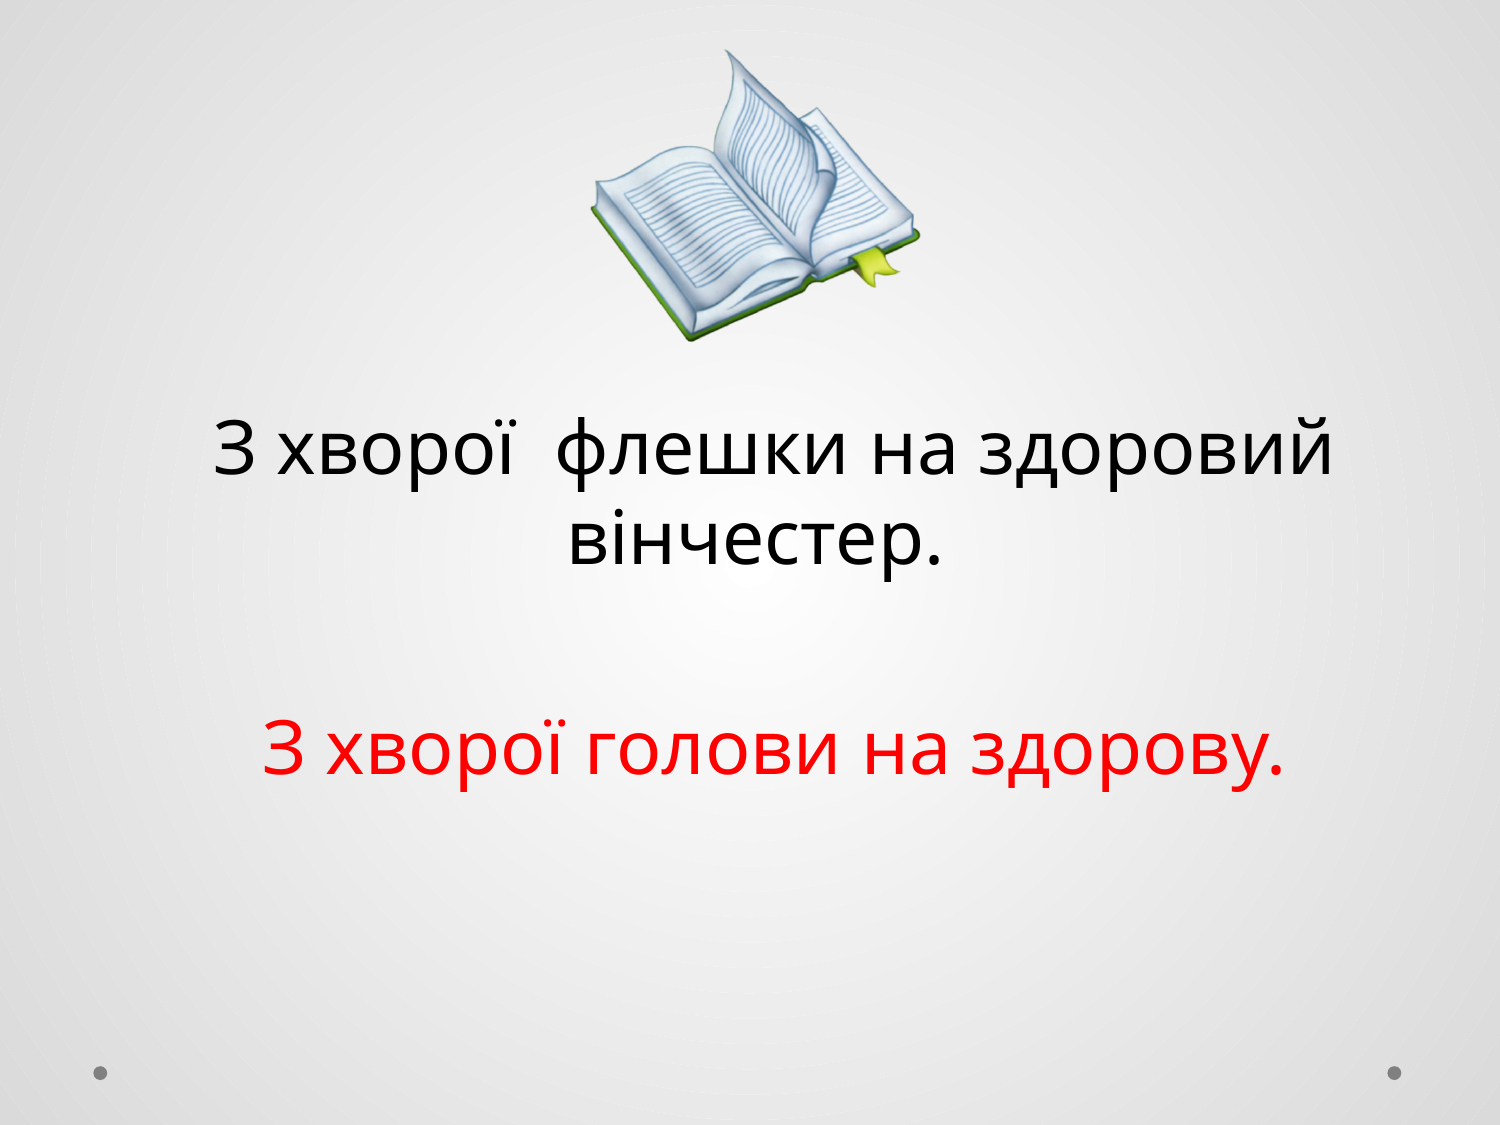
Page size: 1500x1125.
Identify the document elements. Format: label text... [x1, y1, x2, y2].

picture [584, 42, 933, 351]
text_box З хворої флешки на здоровий вінчестер. З хворої голови на здорову. [99, 287, 1450, 1030]
